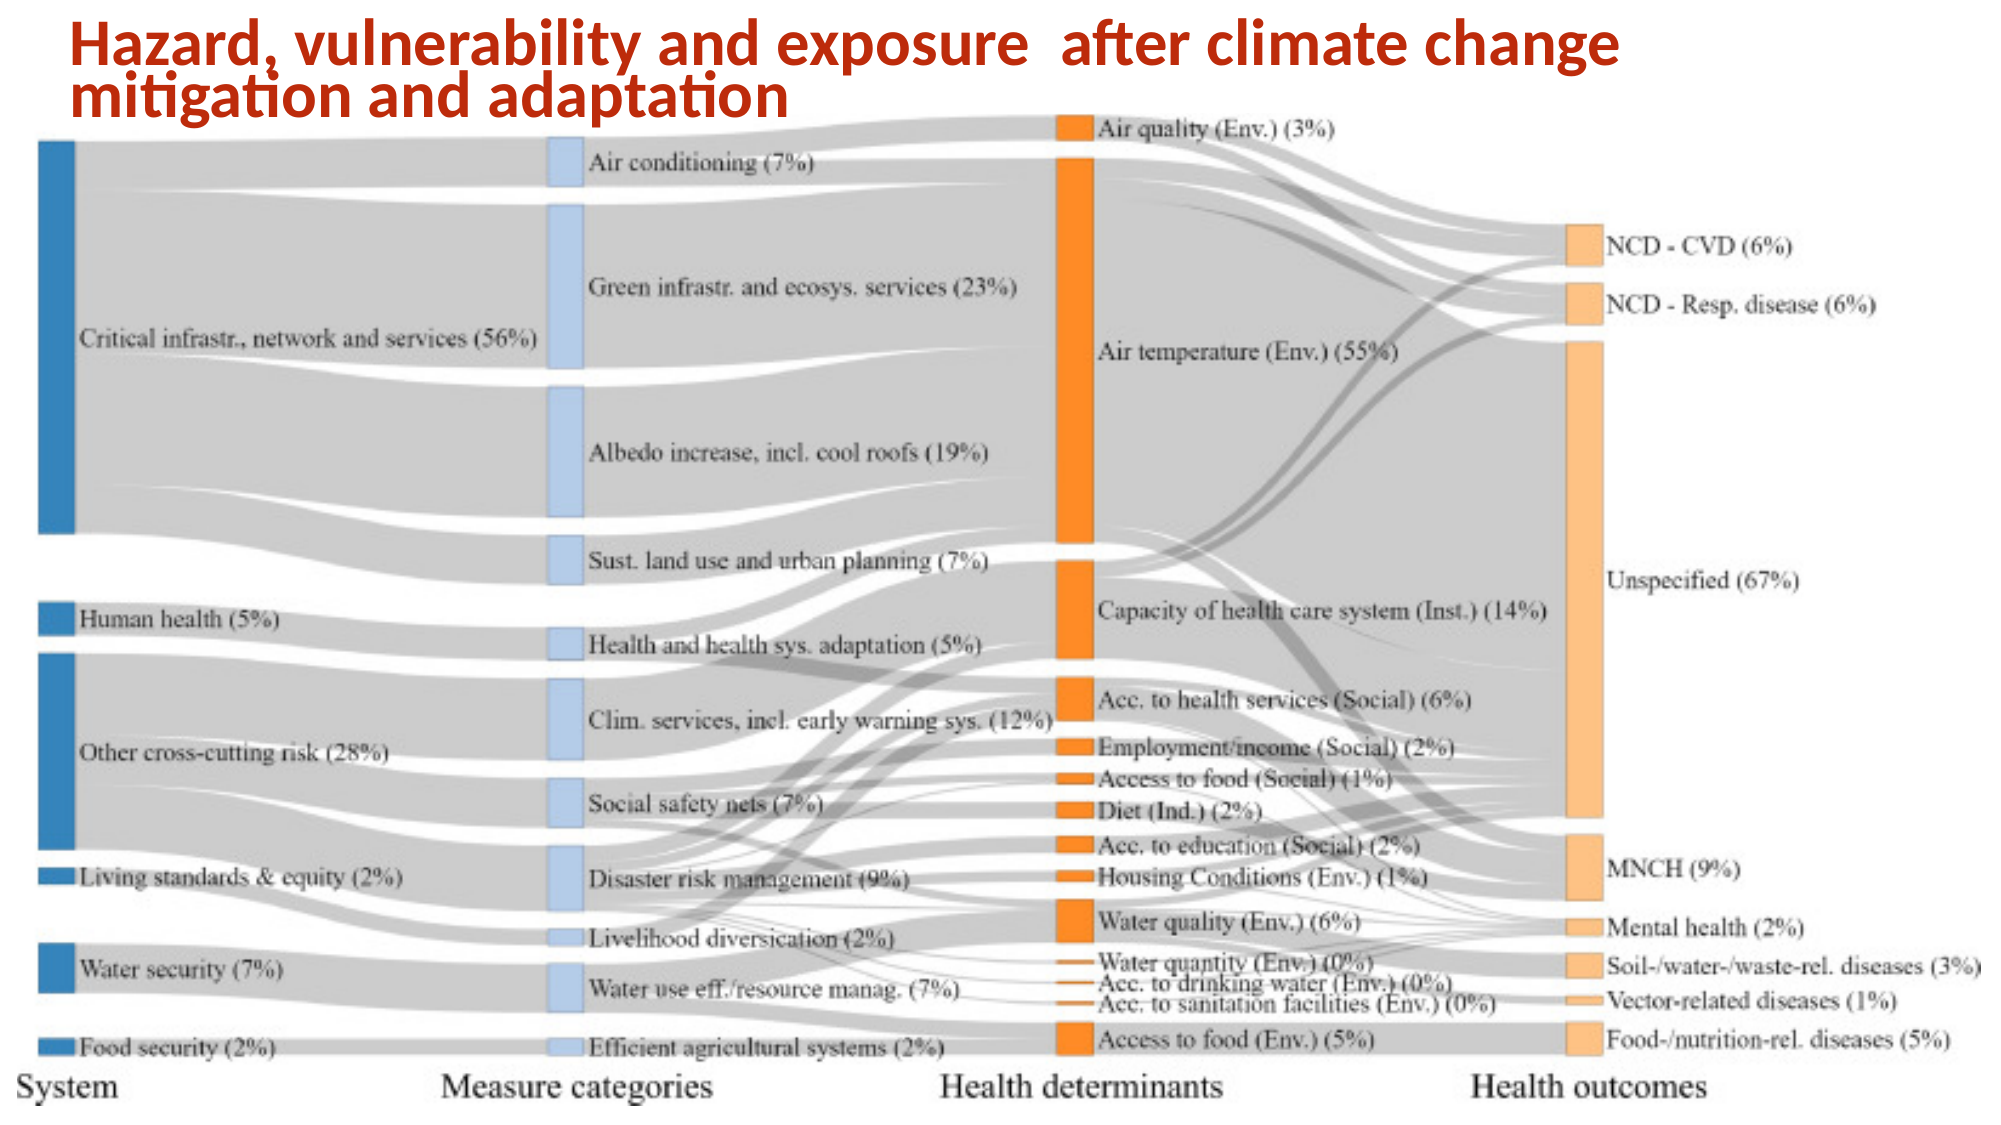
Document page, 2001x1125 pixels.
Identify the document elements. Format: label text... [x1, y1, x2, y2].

list Hazard, vulnerability and exposure after climate change mitigation and adaptation [55, 19, 1898, 110]
picture [17, 113, 1981, 1118]
